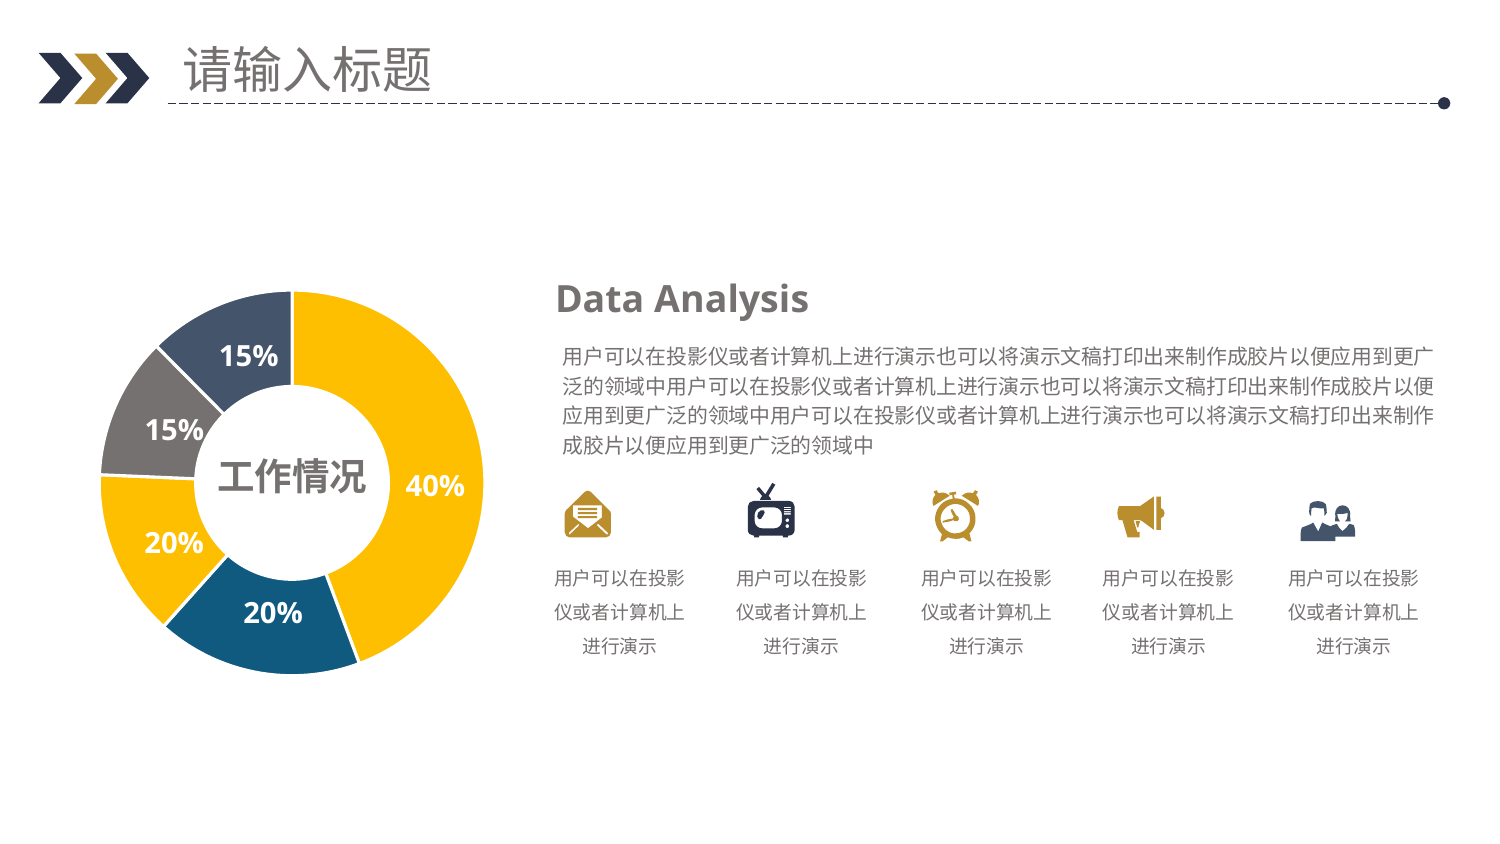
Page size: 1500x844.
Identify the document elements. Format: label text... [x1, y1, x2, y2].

text_box [1300, 522, 1356, 542]
text_box 用户可以在投影仪或者计算机上进行演示 [537, 549, 703, 663]
text_box [1117, 496, 1154, 538]
text_box [932, 494, 979, 542]
text_box [1156, 496, 1165, 530]
text_box 用户可以在投影仪或者计算机上进行演示 [904, 549, 1070, 663]
text_box [564, 494, 611, 538]
text_box 用户可以在投影仪或者计算机上进行演示 [719, 549, 884, 663]
text_box [1309, 501, 1327, 516]
text_box 用户可以在投影仪或者计算机上进行演示也可以将演示文稿打印出来制作成胶片以便应用到更广泛的领域中用户可以在投影仪或者计算机上进行演示也可以将演示文稿打印出来制作成胶片以便应用到更广泛的领域中用户可以在投影仪或者计算机上进行演示也可以将演示文稿打印出来制作成胶片以便应用到更广泛的领域中 [551, 332, 1451, 494]
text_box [56, 281, 528, 684]
text_box 用户可以在投影仪或者计算机上进行演示 [1271, 549, 1437, 663]
text_box [1334, 505, 1351, 522]
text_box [38, 31, 1444, 107]
text_box [747, 494, 795, 538]
text_box Data Analysis [543, 269, 821, 326]
text_box 用户可以在投影仪或者计算机上进行演示 [1085, 549, 1251, 663]
